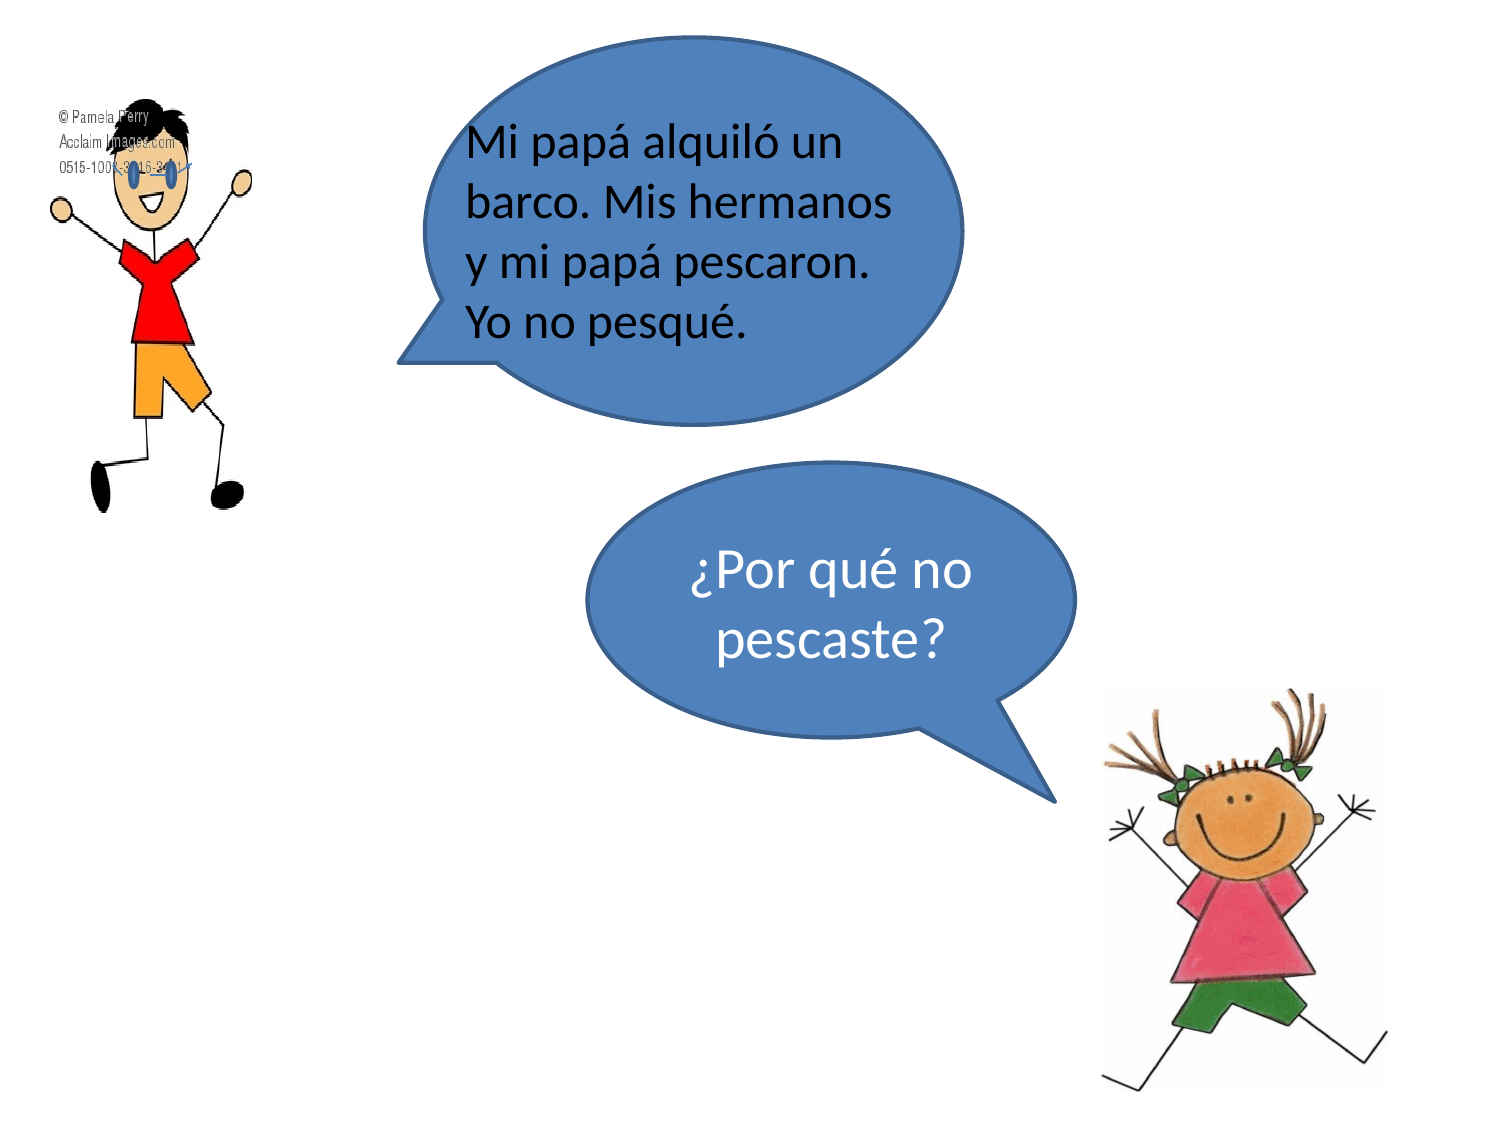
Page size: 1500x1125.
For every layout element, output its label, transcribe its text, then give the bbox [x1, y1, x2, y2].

picture [1099, 687, 1388, 1092]
text_box [396, 147, 902, 427]
picture [49, 99, 252, 513]
text_box [913, 116, 965, 347]
text_box ¿Por qué no pescaste? [585, 460, 1078, 804]
text_box [491, 35, 897, 101]
text_box Mi papá alquiló un barco. Mis hermanos y mi papá pescaron. Yo no pesqué. [449, 101, 913, 357]
